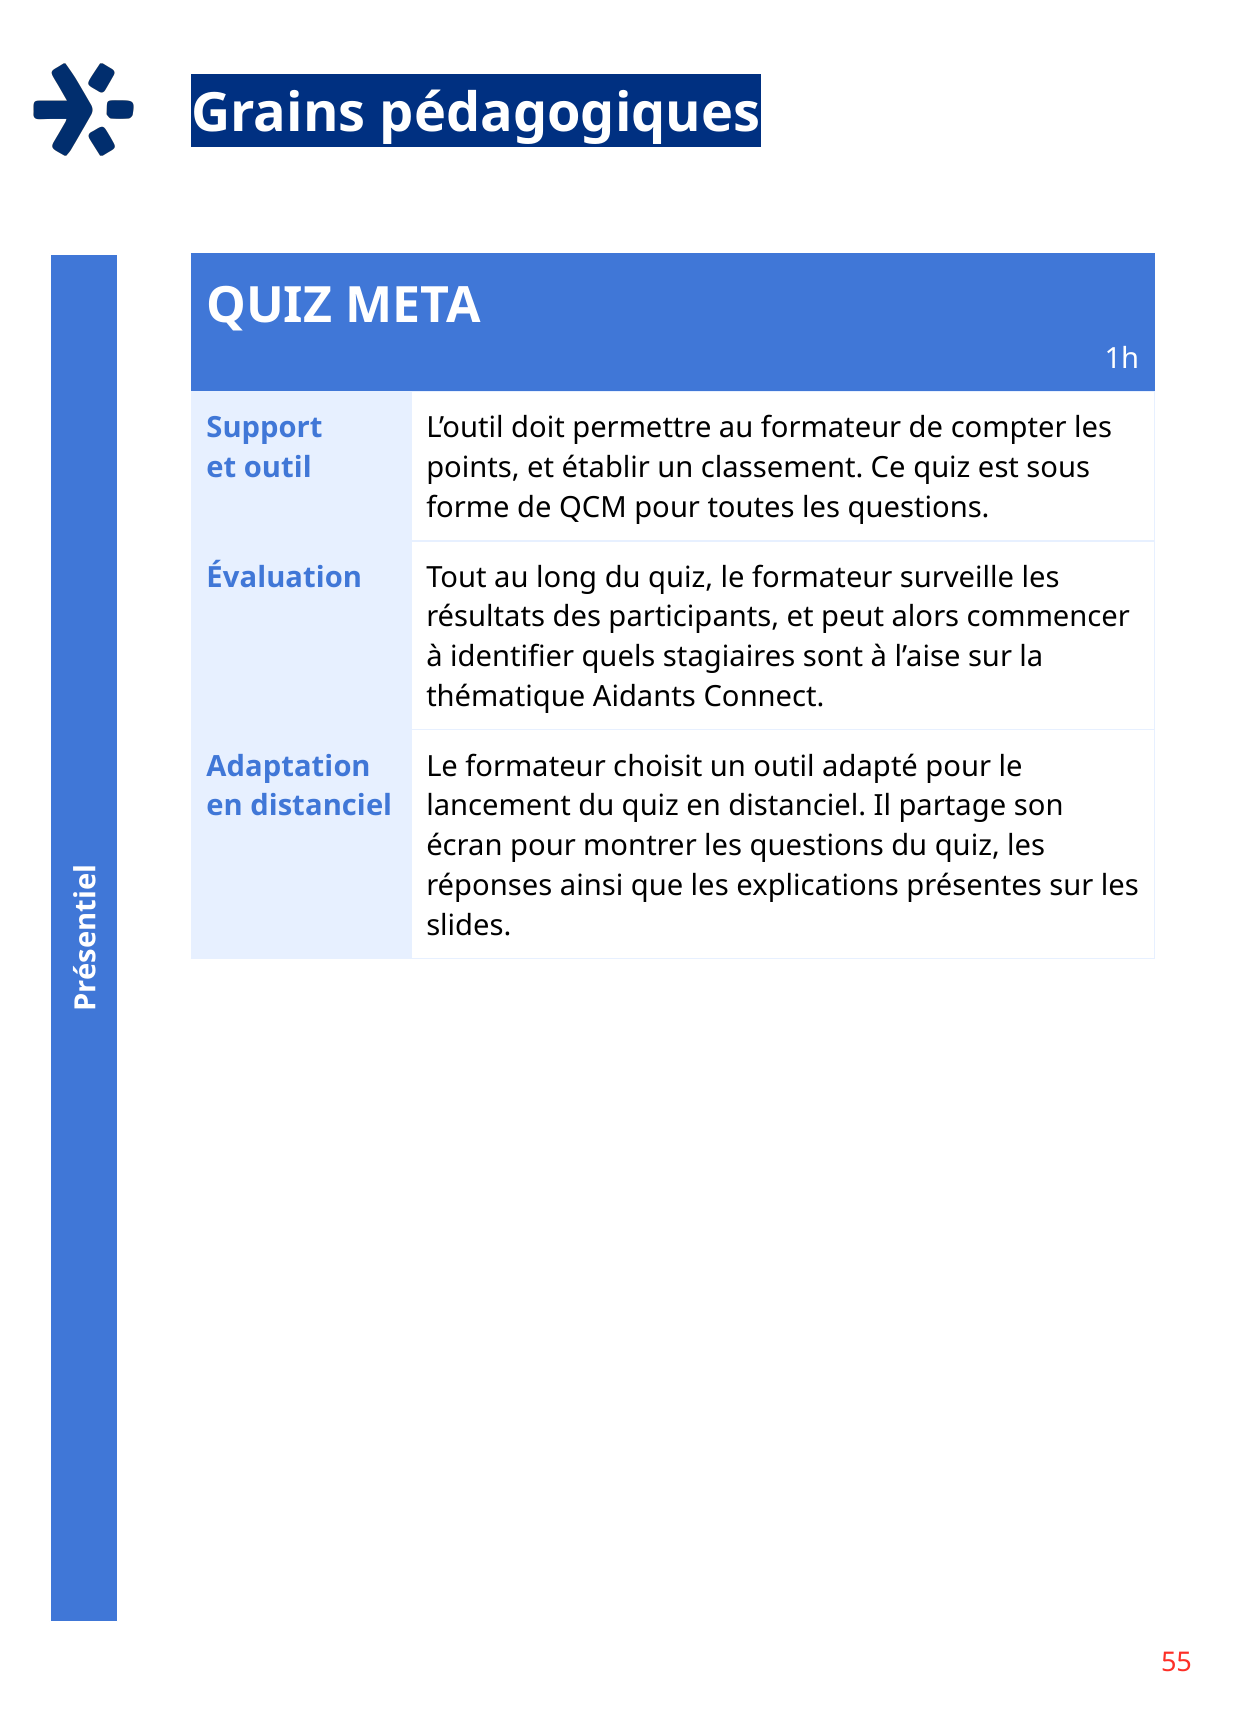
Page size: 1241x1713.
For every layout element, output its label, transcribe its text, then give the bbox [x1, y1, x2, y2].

text_box Grains pédagogiques [185, 71, 1241, 148]
table_header QUIZ META 1h [192, 254, 1154, 391]
table_cell Évaluation [192, 542, 411, 729]
text_box Présentiel [49, 253, 118, 1622]
table_cell L’outil doit permettre au formateur de compter les points, et établir un classement. Ce quiz est sous forme de QCM pour toutes les questions. [412, 392, 1154, 540]
table_cell Le formateur choisit un outil adapté pour le lancement du quiz en distanciel. Il partage son écran pour montrer les questions du quiz, les réponses ainsi que les explications présentes sur les slides. [412, 730, 1154, 958]
picture [32, 61, 135, 157]
table_cell Support et outil [192, 392, 411, 540]
slide_number ‹#› [1136, 1621, 1211, 1705]
table_cell Adaptation en distanciel [192, 730, 411, 958]
table_cell Tout au long du quiz, le formateur surveille les résultats des participants, et peut alors commencer à identifier quels stagiaires sont à l’aise sur la thématique Aidants Connect. [412, 542, 1154, 729]
